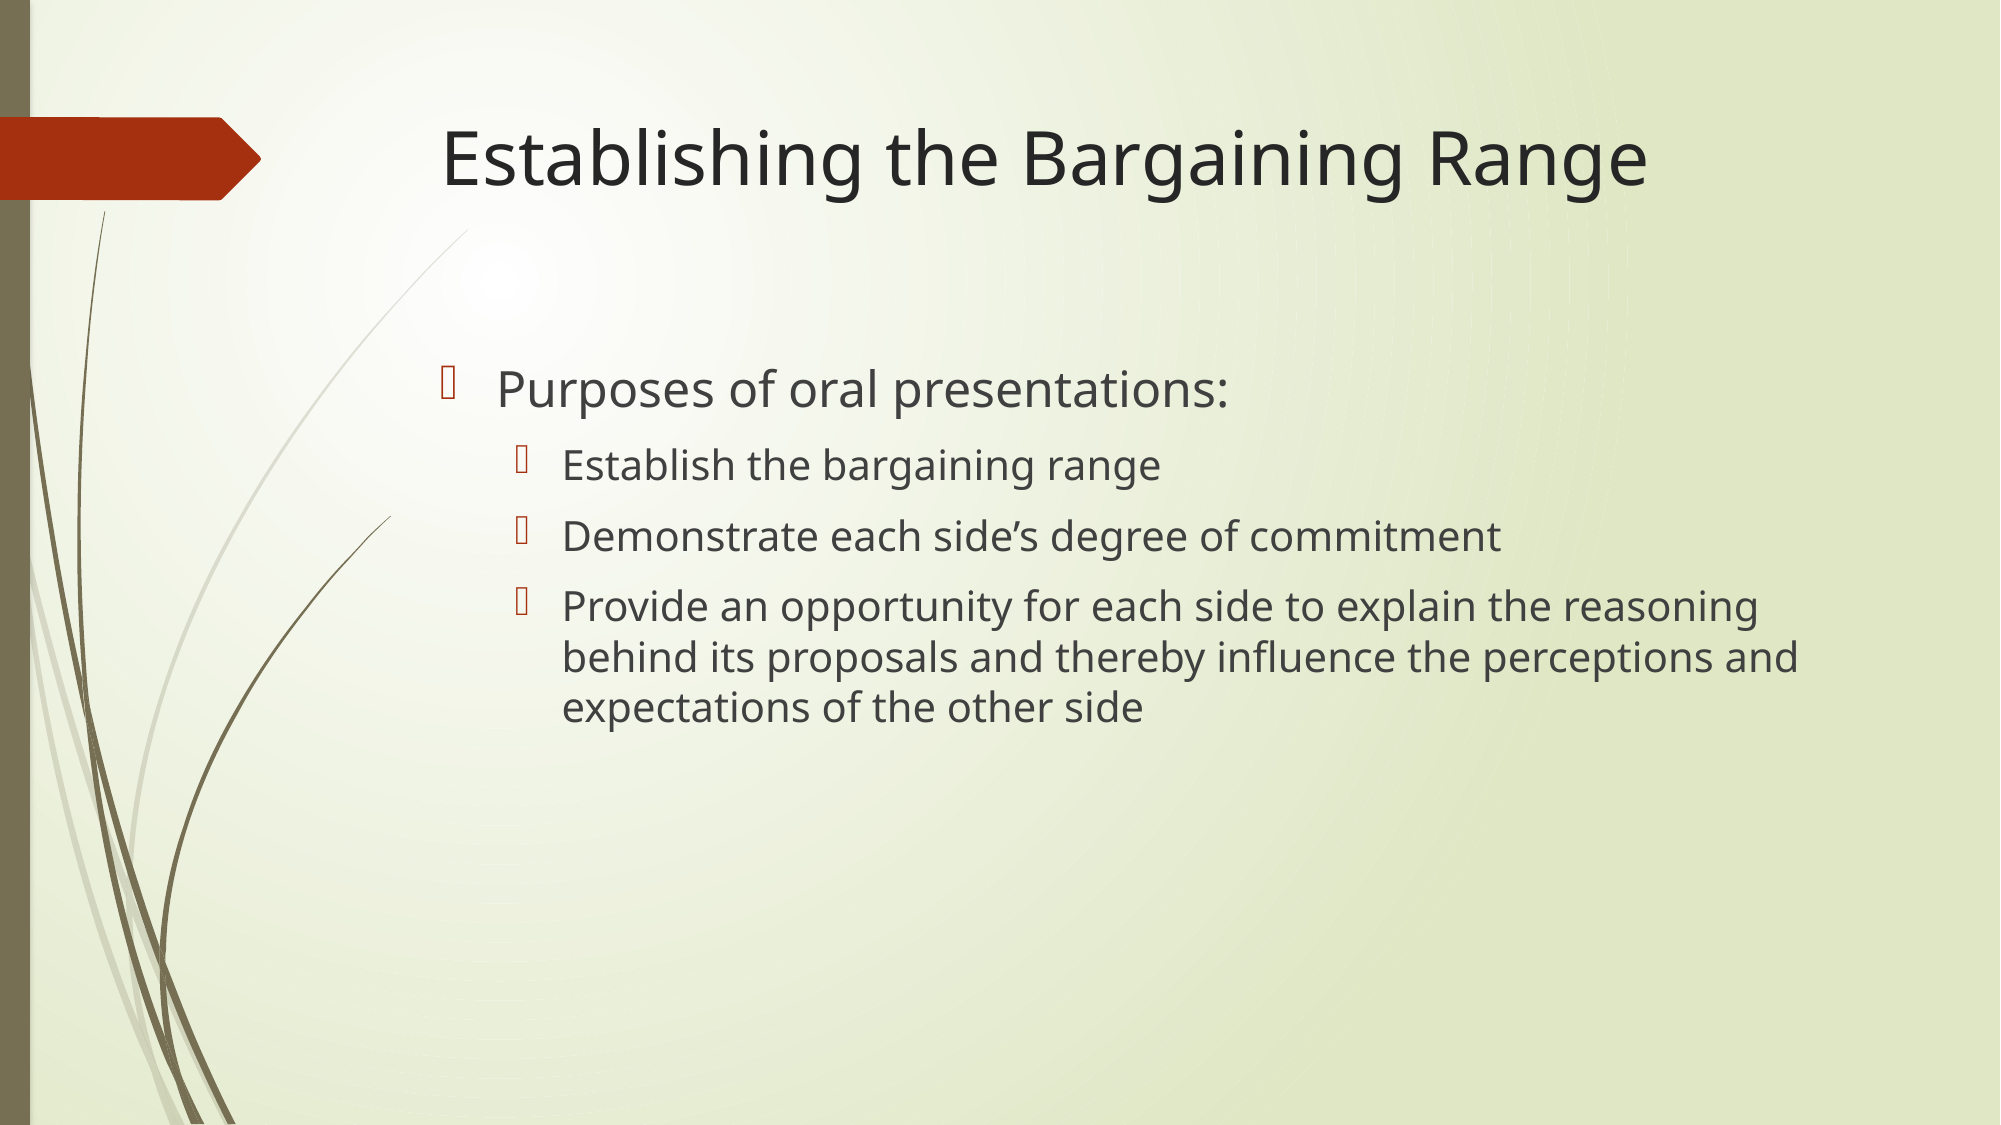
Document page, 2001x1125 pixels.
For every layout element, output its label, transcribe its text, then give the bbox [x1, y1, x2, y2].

title Establishing the Bargaining Range [425, 102, 1888, 313]
list Purposes of oral presentations: Establish the bargaining range Demonstrate each side’s degree of commitment Provide an opportunity for each side to explain the reasoning behind its proposals and thereby influence the perceptions and expectations of the other side [424, 350, 1888, 970]
